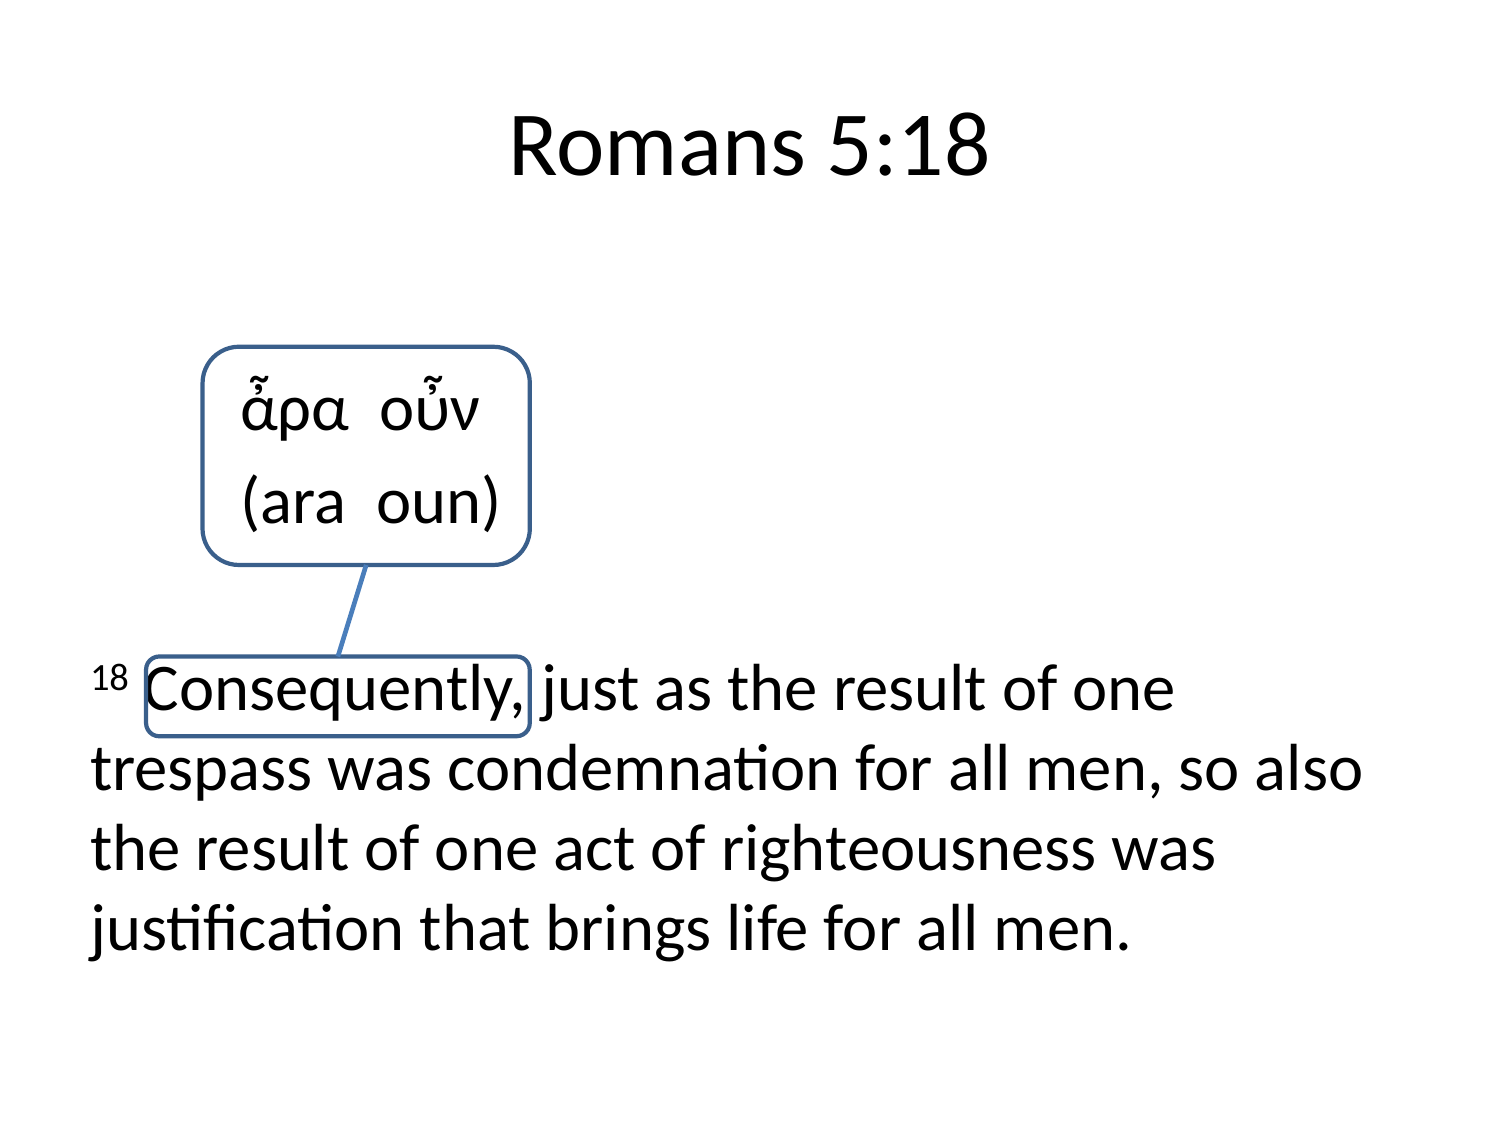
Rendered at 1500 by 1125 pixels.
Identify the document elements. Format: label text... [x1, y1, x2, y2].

list ἆρα οὖν (ara oun) 18 Consequently, just as the result of one trespass was condemnation for all men, so also the result of one act of righteousness was justification that brings life for all men. [75, 262, 1425, 1005]
text_box [200, 344, 532, 568]
text_box [143, 654, 532, 739]
title Romans 5:18 [75, 45, 1425, 233]
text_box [337, 564, 367, 657]
